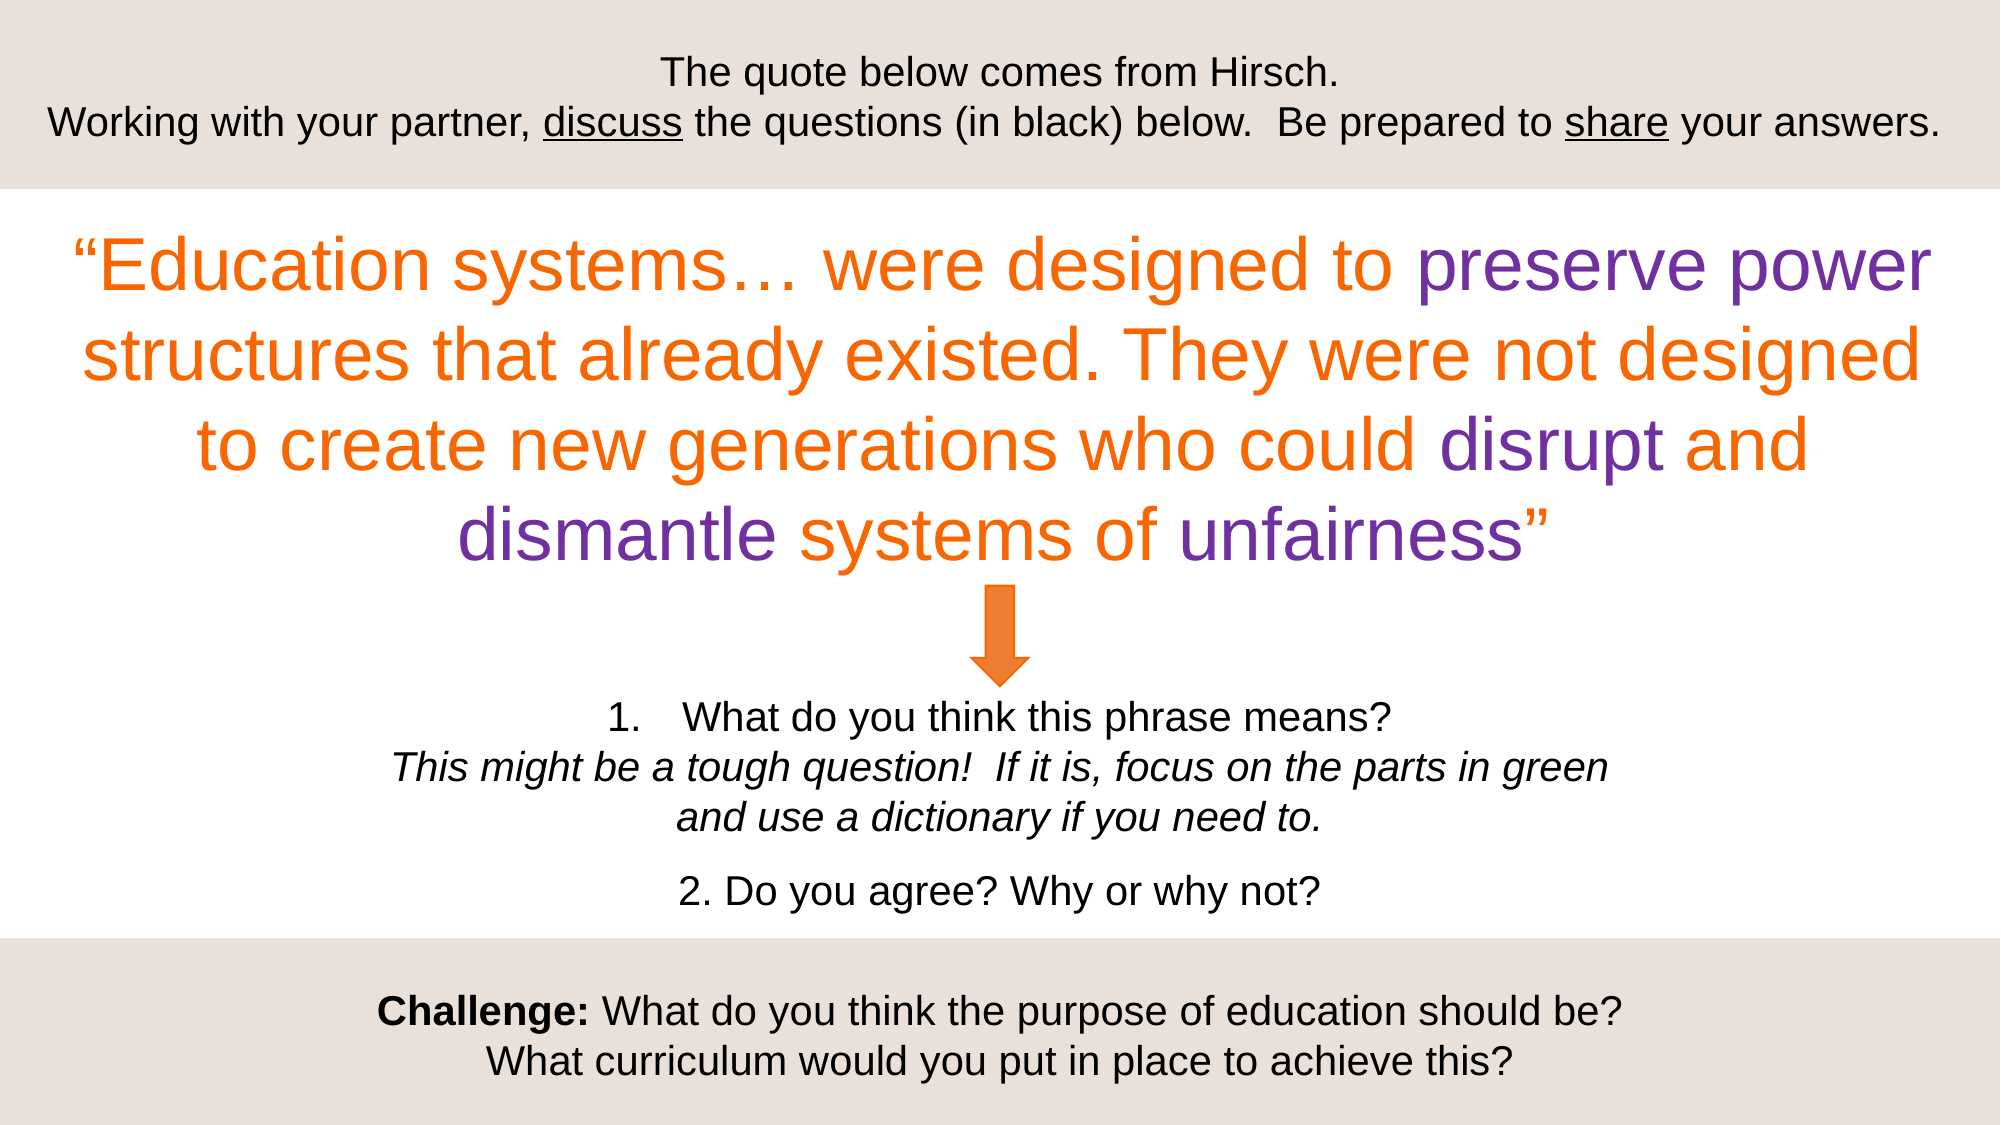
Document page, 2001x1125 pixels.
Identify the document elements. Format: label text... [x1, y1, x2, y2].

text_box “Education systems… were designed to preserve power structures that already existed. They were not designed to create new generations who could disrupt and dismantle systems of unfairness” [50, 208, 1957, 674]
text_box What do you think this phrase means? This might be a tough question! If it is, focus on the parts in green and use a dictionary if you need to. [361, 682, 1639, 847]
text_box 2. Do you agree? Why or why not? [65, 856, 1935, 921]
text_box Challenge: What do you think the purpose of education should be? What curriculum would you put in place to achieve this? [0, 938, 2000, 1125]
text_box [969, 584, 1031, 682]
text_box The quote below comes from Hirsch. Working with your partner, discuss the questions (in black) below. Be prepared to share your answers. [0, 0, 2000, 190]
